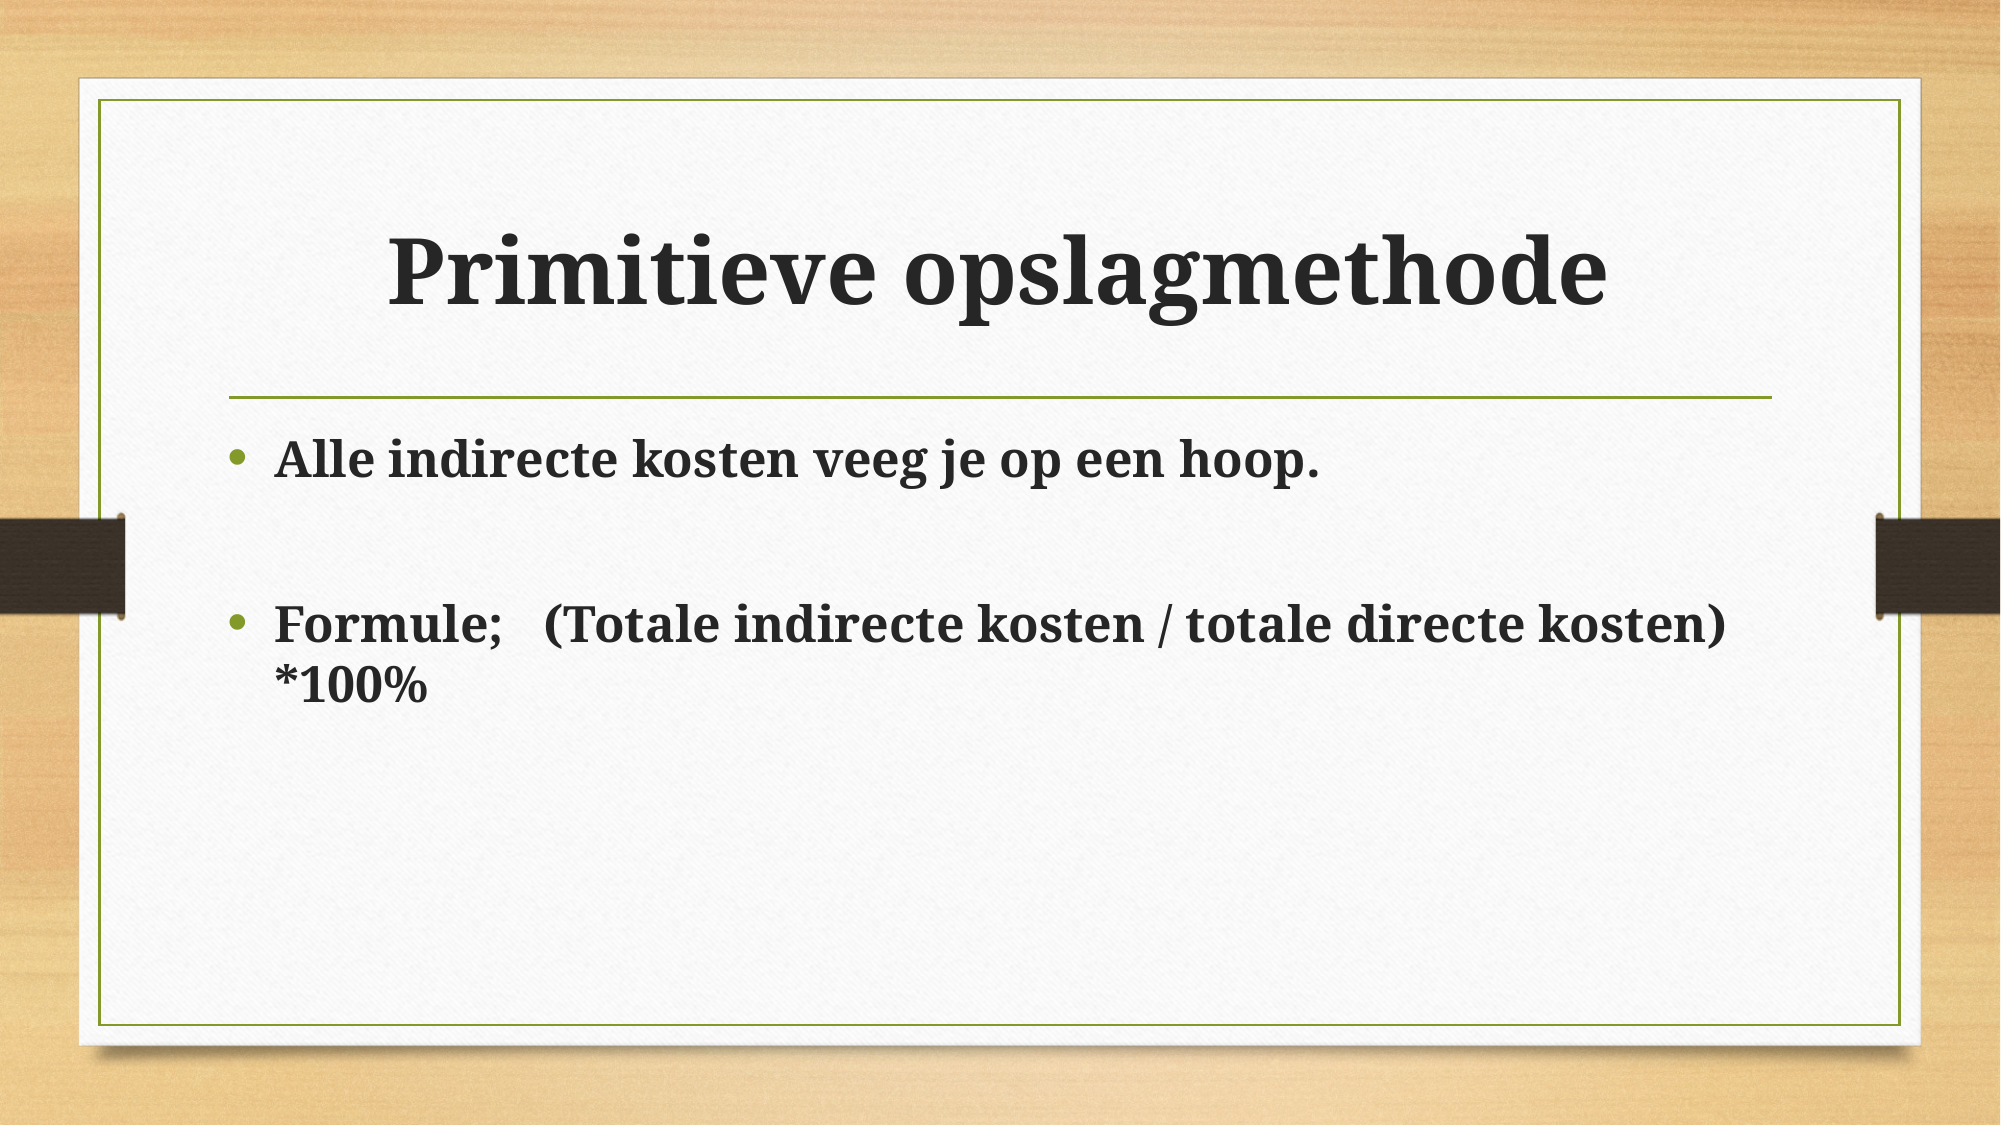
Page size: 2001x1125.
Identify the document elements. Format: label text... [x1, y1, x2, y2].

picture [0, 0, 2001, 1125]
list Alle indirecte kosten veeg je op een hoop. Formule; (Totale indirecte kosten / totale directe kosten) *100% [212, 419, 1788, 964]
title Primitieve opslagmethode [212, 161, 1788, 375]
